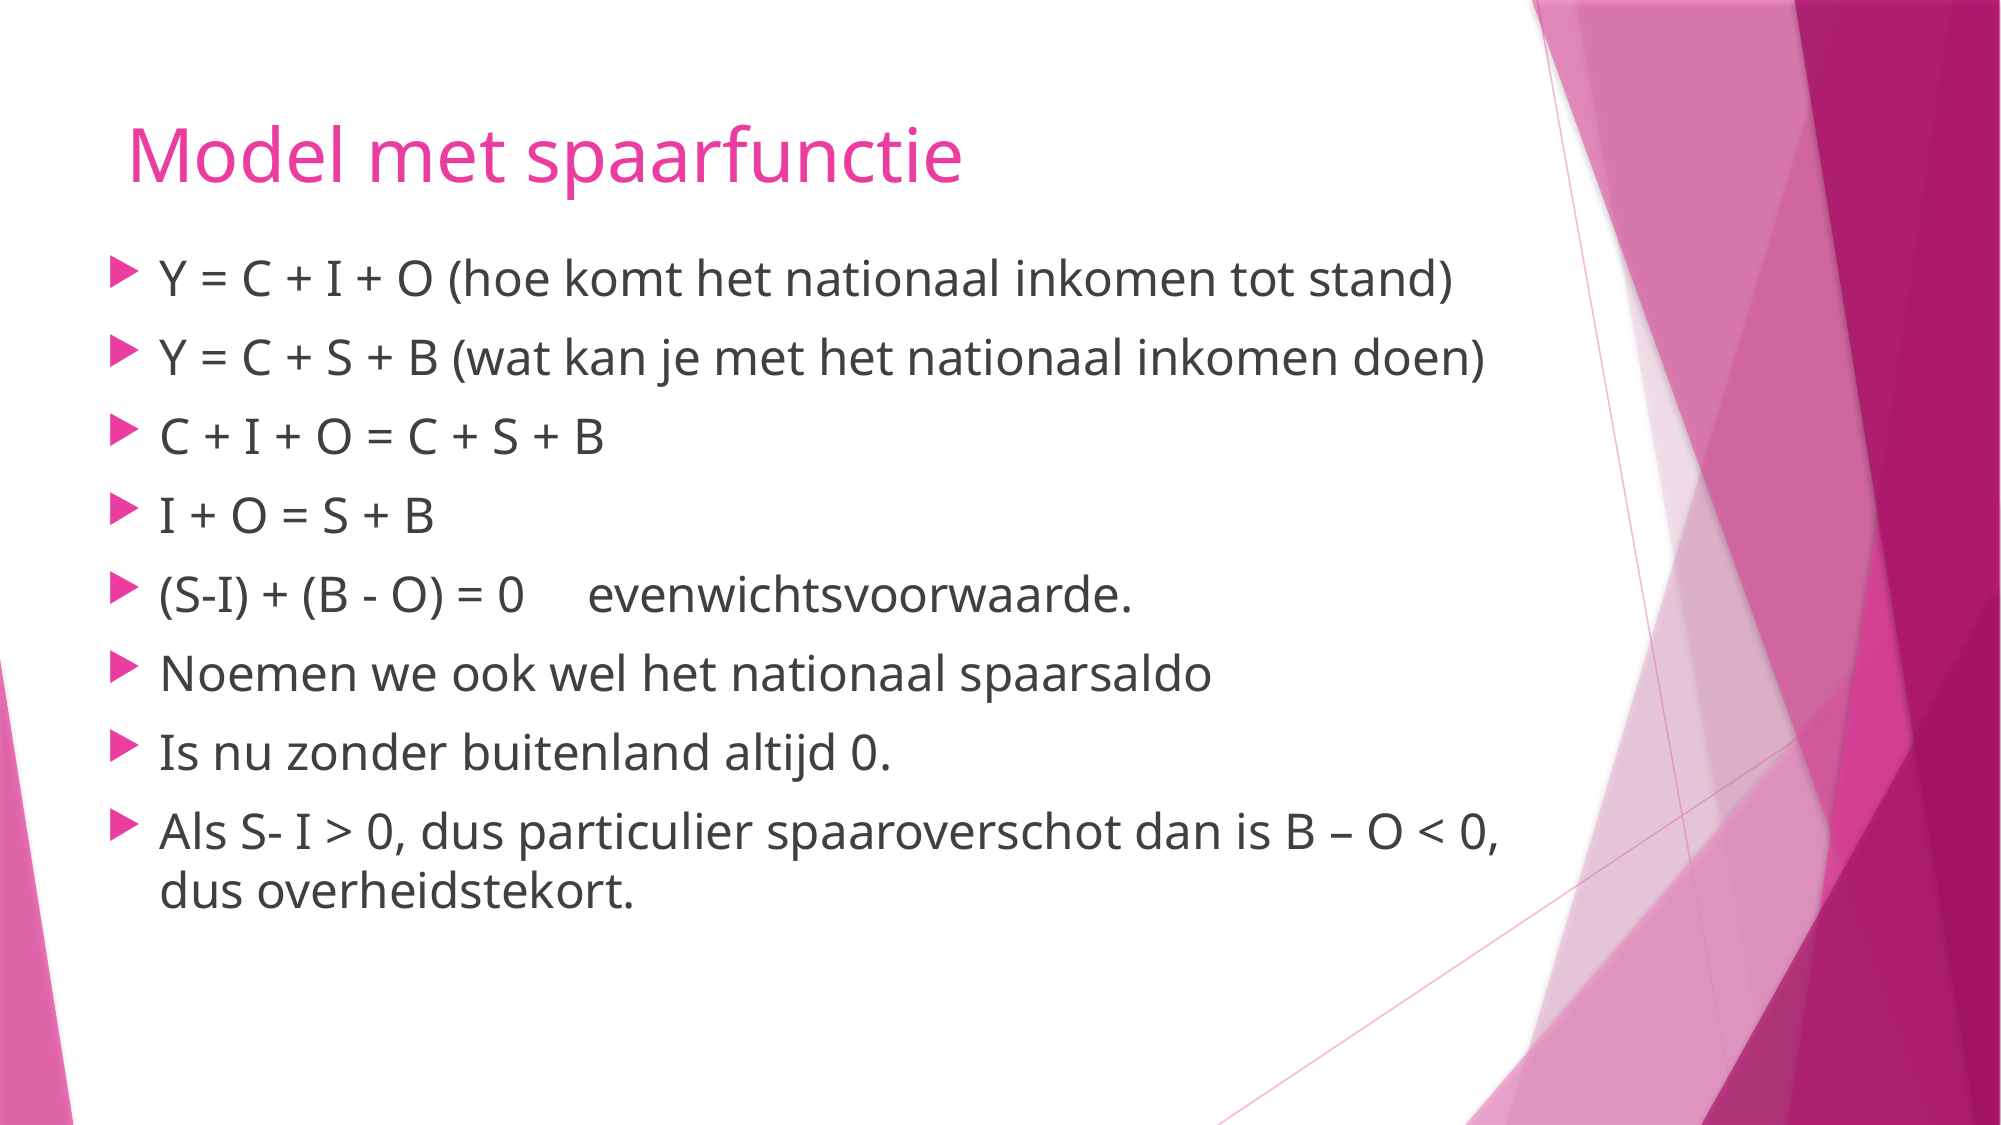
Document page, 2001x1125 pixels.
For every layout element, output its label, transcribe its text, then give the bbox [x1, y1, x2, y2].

title Model met spaarfunctie [111, 99, 1522, 239]
list Y = C + I + O (hoe komt het nationaal inkomen tot stand) Y = C + S + B (wat kan je met het nationaal inkomen doen) C + I + O = C + S + B I + O = S + B (S-I) + (B - O) = 0 evenwichtsvoorwaarde. Noemen we ook wel het nationaal spaarsaldo Is nu zonder buitenland altijd 0. Als S- I > 0, dus particulier spaaroverschot dan is B – O < 0, dus overheidstekort. [91, 239, 1522, 992]
